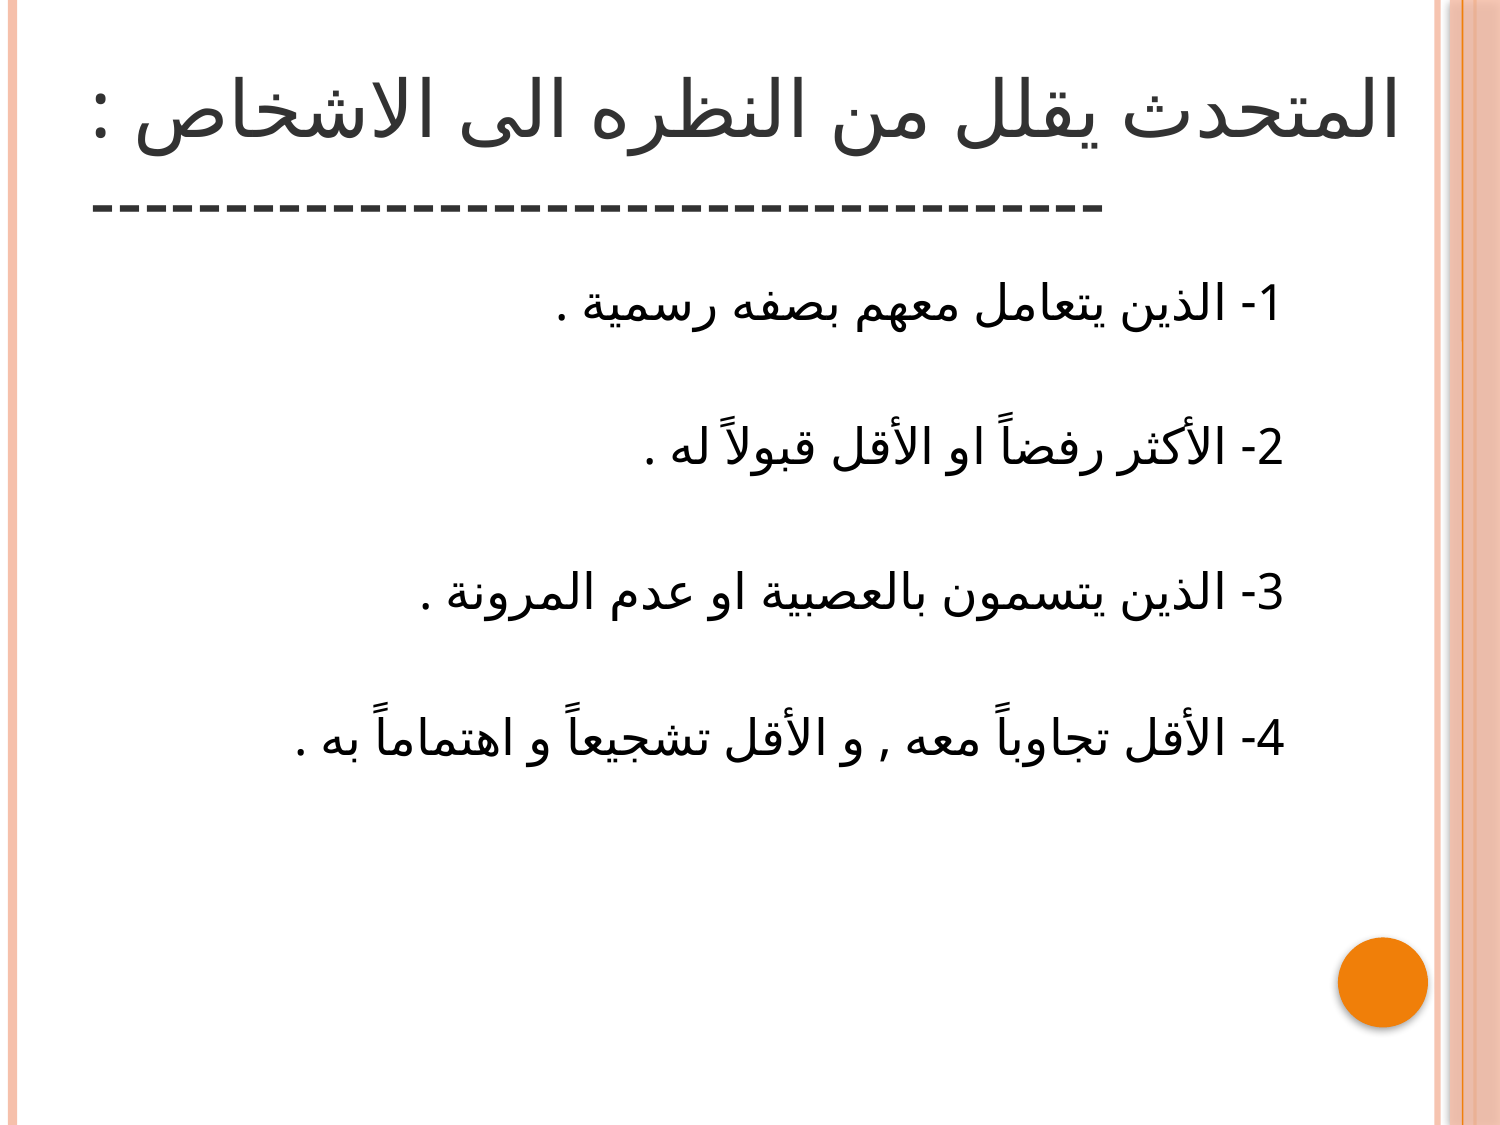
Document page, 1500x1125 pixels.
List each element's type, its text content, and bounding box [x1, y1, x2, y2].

title المتحدث يقلل من النظره الى الاشخاص : -------------------------------------- [75, 45, 1425, 256]
list 1- الذين يتعامل معهم بصفه رسمية . 2- الأكثر رفضاً او الأقل قبولاً له . 3- الذين يتسمون بالعصبية او عدم المرونة . 4- الأقل تجاوباً معه , و الأقل تشجيعاً و اهتماماً به . [75, 262, 1300, 1062]
